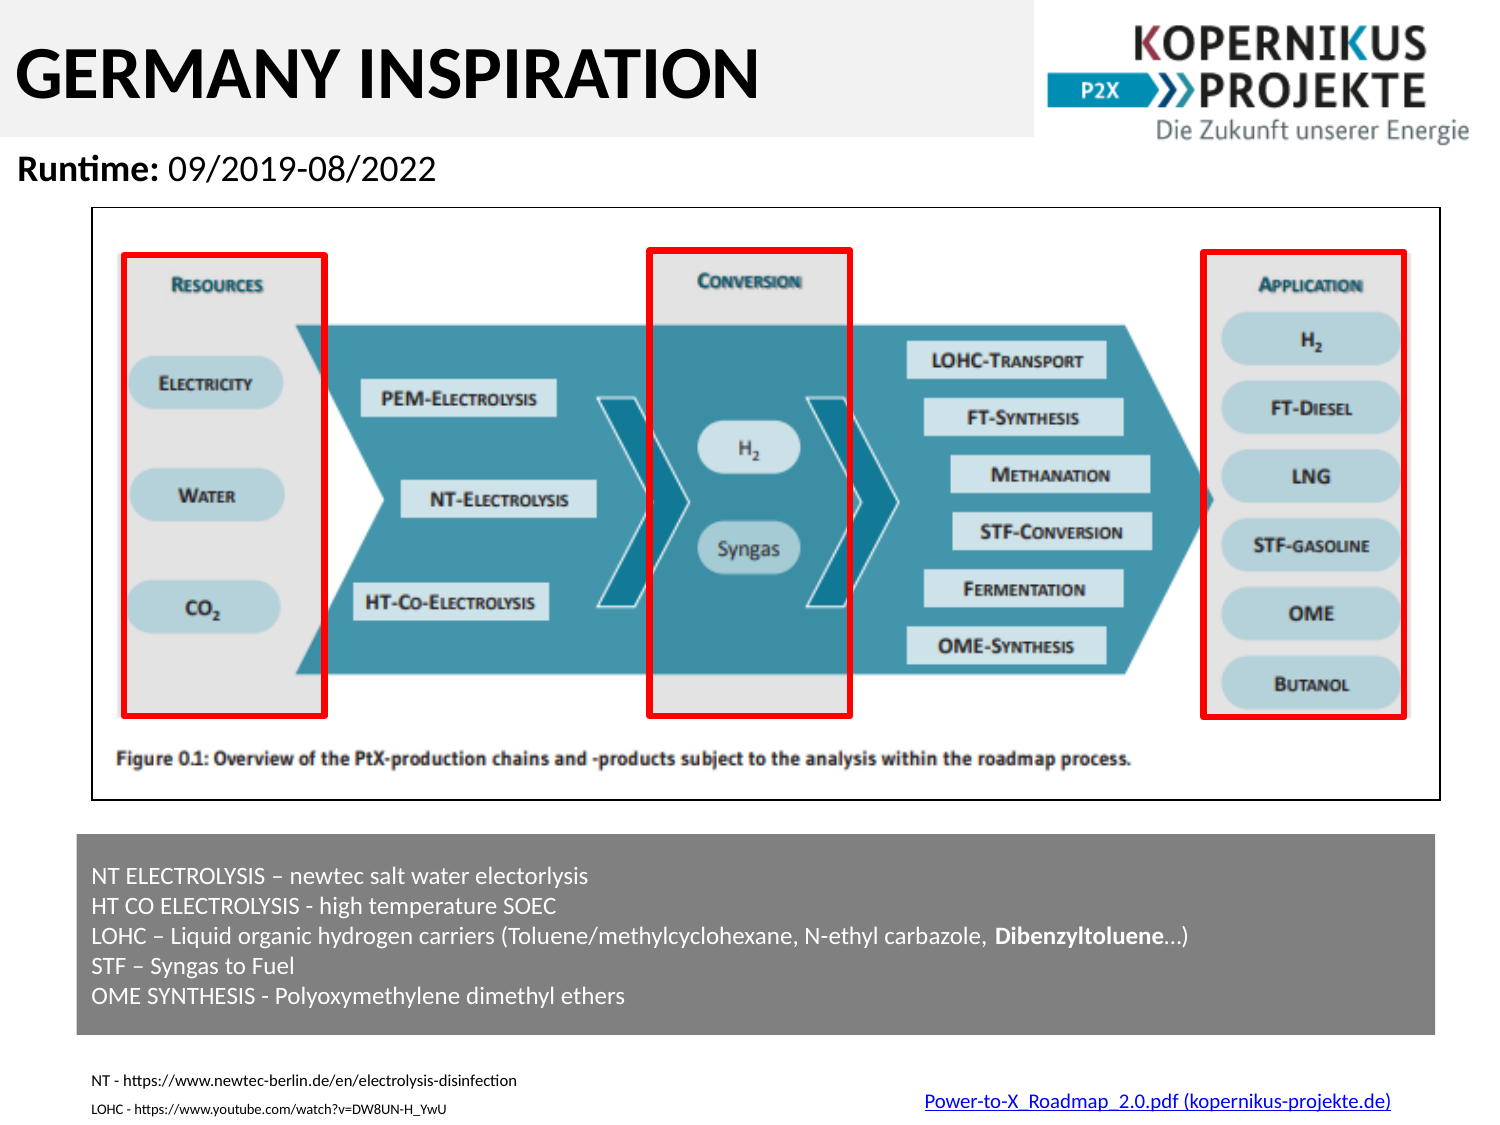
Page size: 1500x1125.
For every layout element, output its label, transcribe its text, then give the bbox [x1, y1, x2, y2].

text_box NT - https://www.newtec-berlin.de/en/electrolysis-disinfection [76, 1062, 573, 1097]
text_box LOHC - https://www.youtube.com/watch?v=DW8UN-H_YwU [76, 1097, 573, 1125]
picture [1034, 0, 1500, 172]
picture [92, 207, 1440, 800]
text_box GERMANY INSPIRATION [0, 0, 1032, 138]
text_box Power-to-X_Roadmap_2.0.pdf (kopernikus-projekte.de) [909, 1079, 1498, 1120]
text_box NT ELECTROLYSIS – newtec salt water electorlysis HT CO ELECTROLYSIS - high temperature SOEC LOHC – Liquid organic hydrogen carriers (Toluene/methylcyclohexane, N-ethyl carbazole, Dibenzyltoluene…) STF – Syngas to Fuel OME SYNTHESIS - Polyoxymethylene dimethyl ethers [75, 832, 1437, 1037]
text_box Runtime: 09/2019-08/2022 [2, 136, 452, 197]
